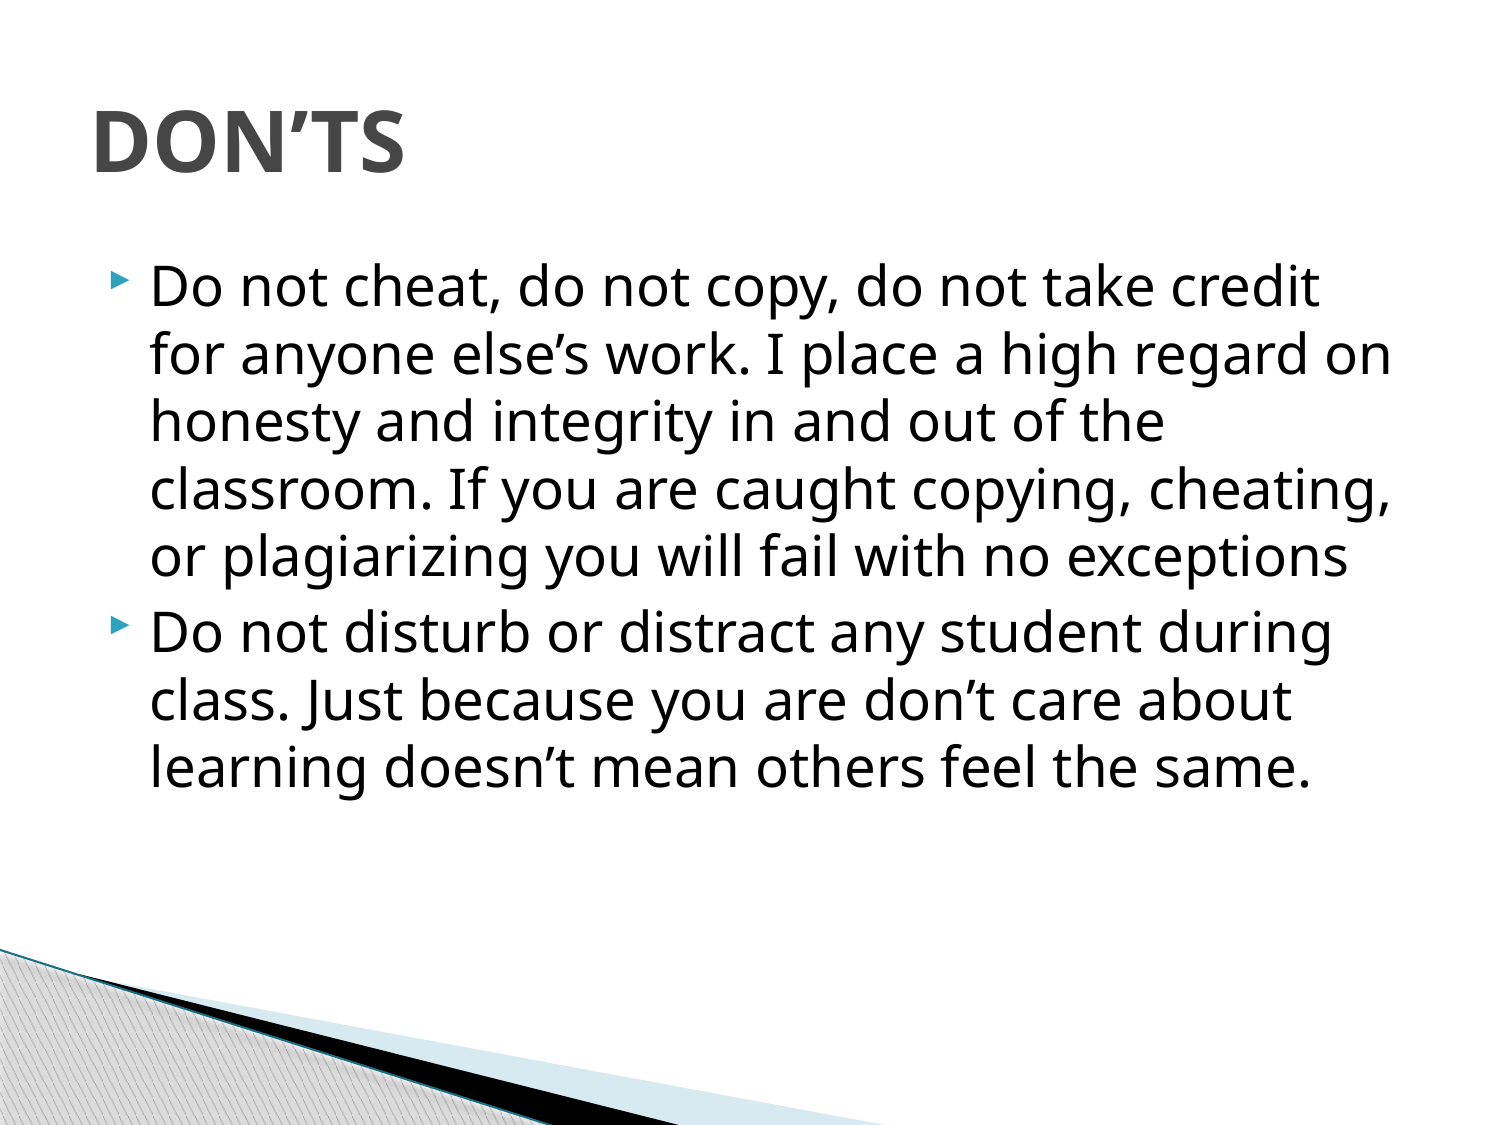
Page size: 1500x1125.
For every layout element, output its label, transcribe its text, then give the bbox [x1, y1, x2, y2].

title DON’TS [75, 45, 1425, 233]
list Do not cheat, do not copy, do not take credit for anyone else’s work. I place a high regard on honesty and integrity in and out of the classroom. If you are caught copying, cheating, or plagiarizing you will fail with no exceptions Do not disturb or distract any student during class. Just because you are don’t care about learning doesn’t mean others feel the same. [75, 243, 1425, 986]
